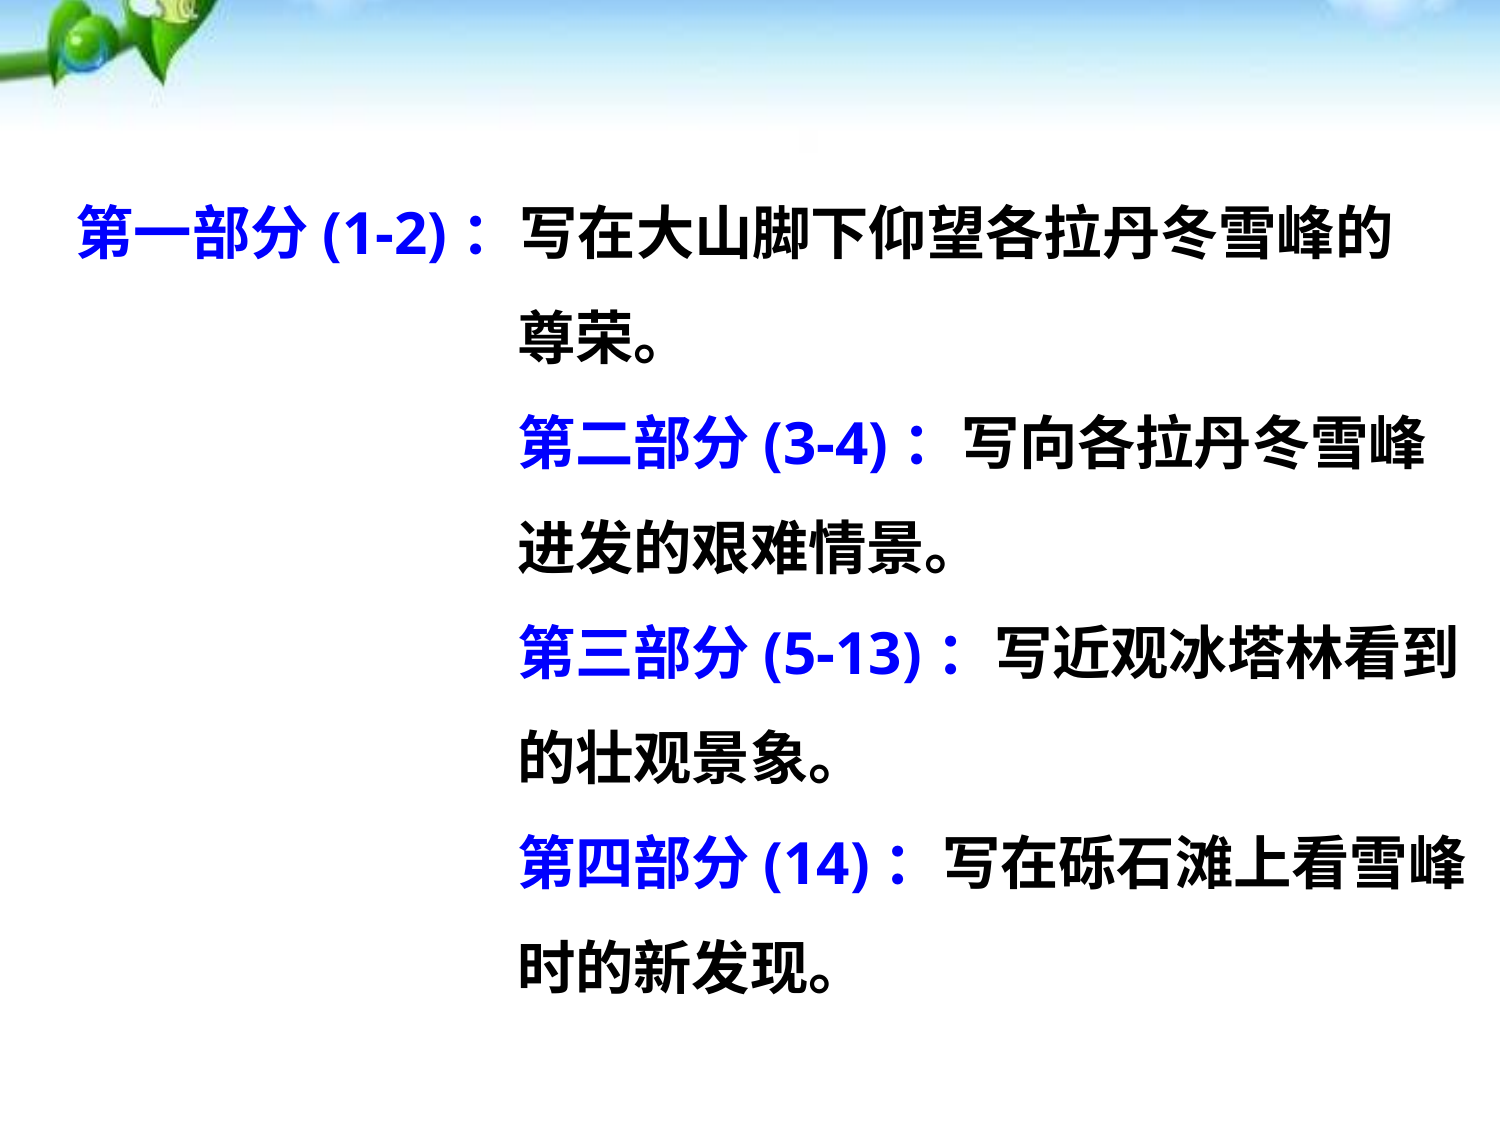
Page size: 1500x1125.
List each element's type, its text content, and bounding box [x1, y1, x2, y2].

picture [0, 0, 1500, 1125]
text_box 第一部分(1-2)：写在大山脚下仰望各拉丹冬雪峰的 尊荣。 第二部分(3-4)：写向各拉丹冬雪峰进发的艰难情景。 第三部分(5-13)：写近观冰塔林看到的壮观景象。 第四部分(14)：写在砾石滩上看雪峰时的新发现。 [60, 154, 1486, 1009]
